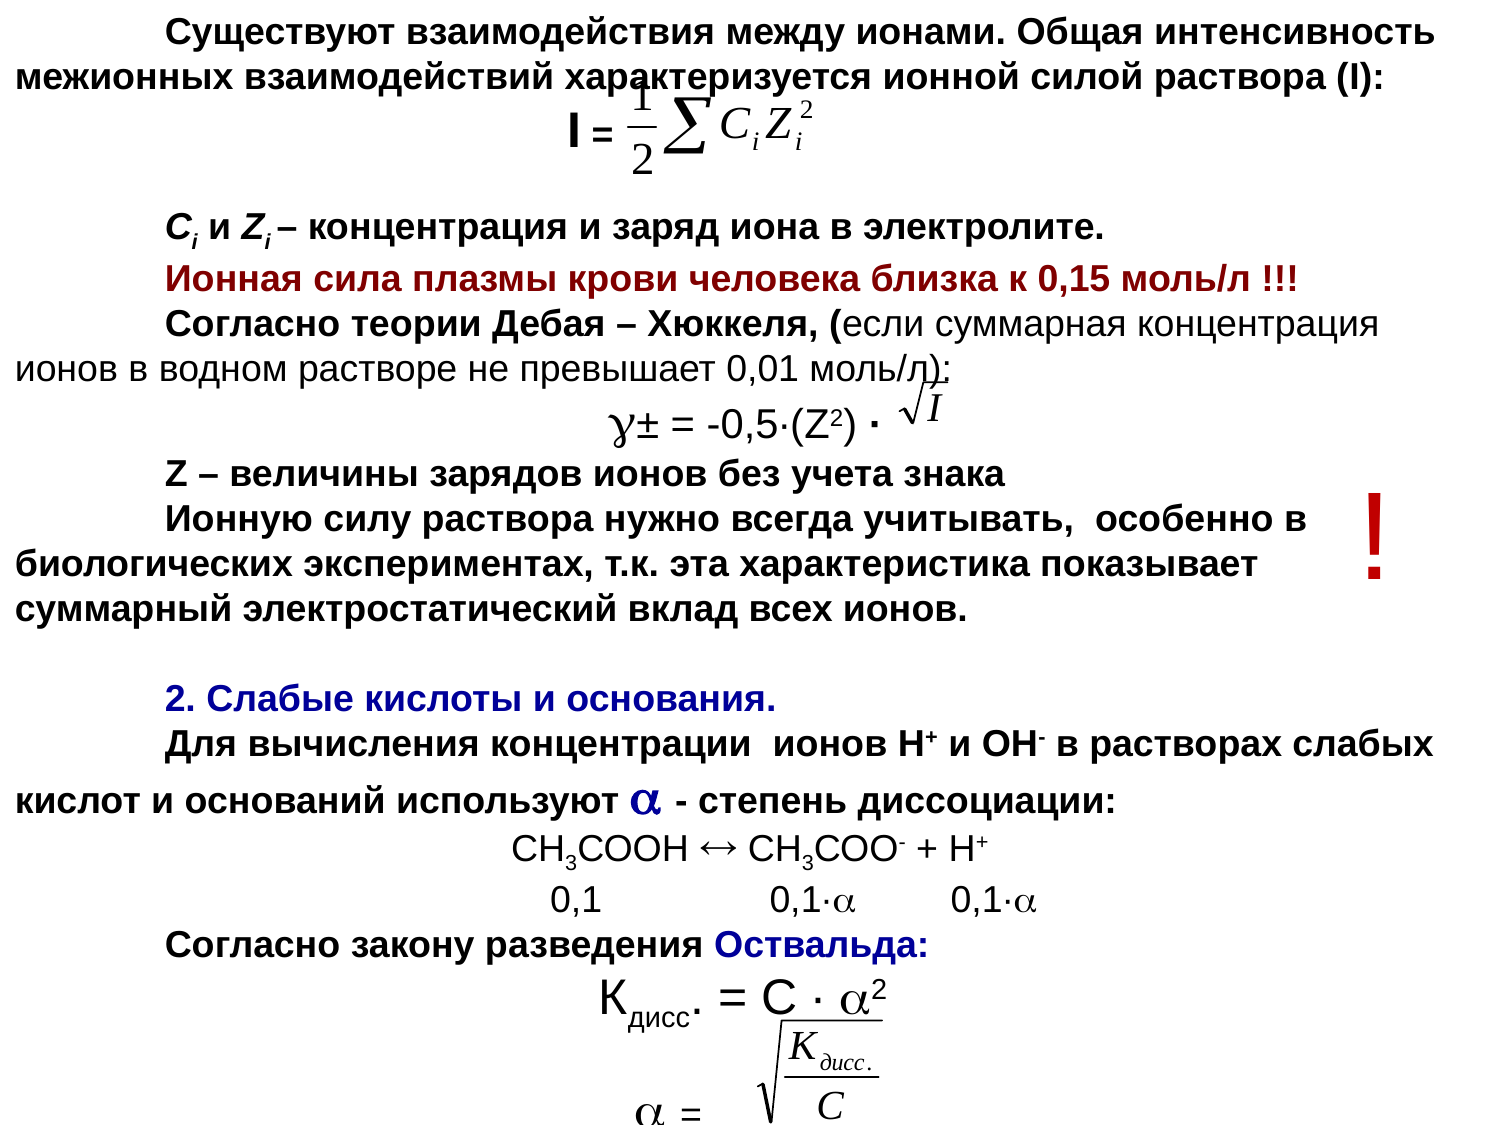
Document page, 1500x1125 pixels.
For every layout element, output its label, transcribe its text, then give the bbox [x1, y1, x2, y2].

text_box Существуют взаимодействия между ионами. Общая интенсивность межионных взаимодействий характеризуется ионной силой раствора (I): І = Ci и Zi – концентрация и заряд иона в электролите. Ионная сила плазмы крови человека близка к 0,15 моль/л !!! Согласно теории Дебая – Хюккеля, (если суммарная концентрация ионов в водном растворе не превышает 0,01 моль/л): ± = -0,5∙(Z2) ∙ Z – величины зарядов ионов без учета знака Ионную силу раствора нужно всегда учитывать, особенно в биологических экспериментах, т.к. эта характеристика показывает суммарный электростатический вклад всех ионов. 2. Слабые кислоты и основания. Для вычисления концентрации ионов Н+ и OH- в растворах слабых кислот и оснований используют  - степень диссоциации: СН3СООН  СН3СОО- + Н+ 0,1 0,1∙ 0,1∙ Согласно закону разведения Оствальда: Кдисс. = С ∙ 2  = [0, 1, 1500, 1125]
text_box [749, 1011, 892, 1125]
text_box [891, 373, 958, 432]
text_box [619, 66, 828, 185]
text_box ! [1342, 446, 1408, 612]
